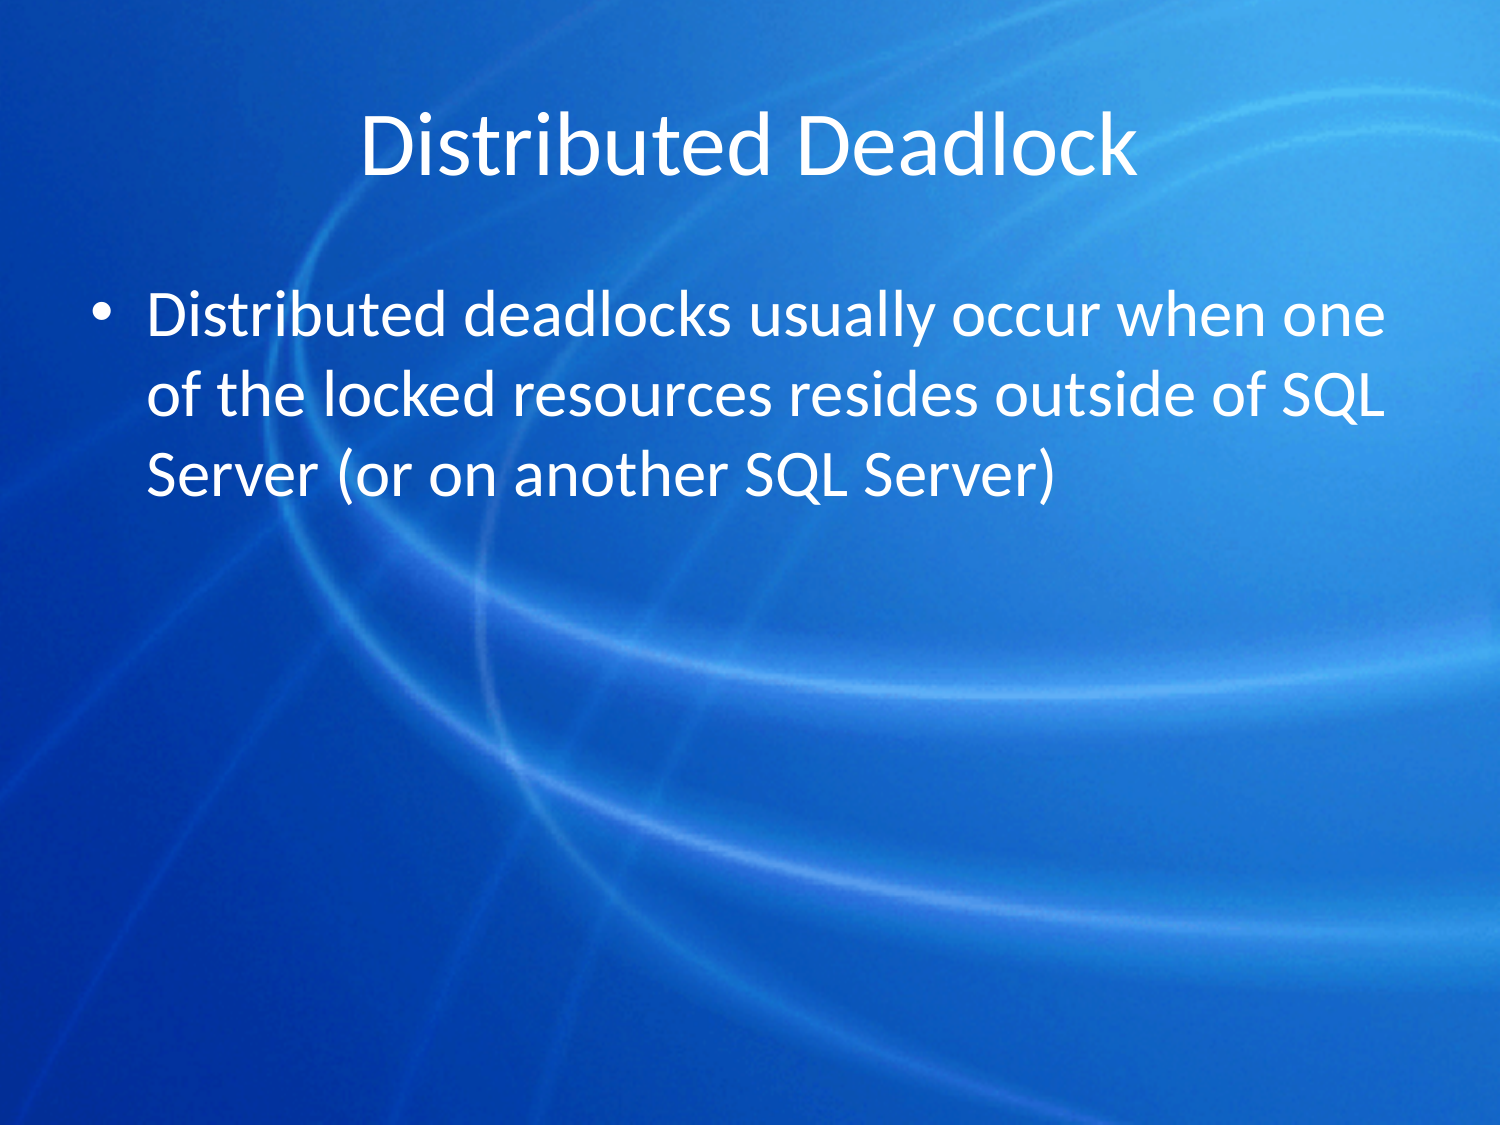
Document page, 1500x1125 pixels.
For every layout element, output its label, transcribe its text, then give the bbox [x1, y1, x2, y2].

picture [0, 0, 1500, 1125]
list Distributed deadlocks usually occur when one of the locked resources resides outside of SQL Server (or on another SQL Server) [75, 262, 1425, 1005]
title Distributed Deadlock [75, 45, 1425, 233]
